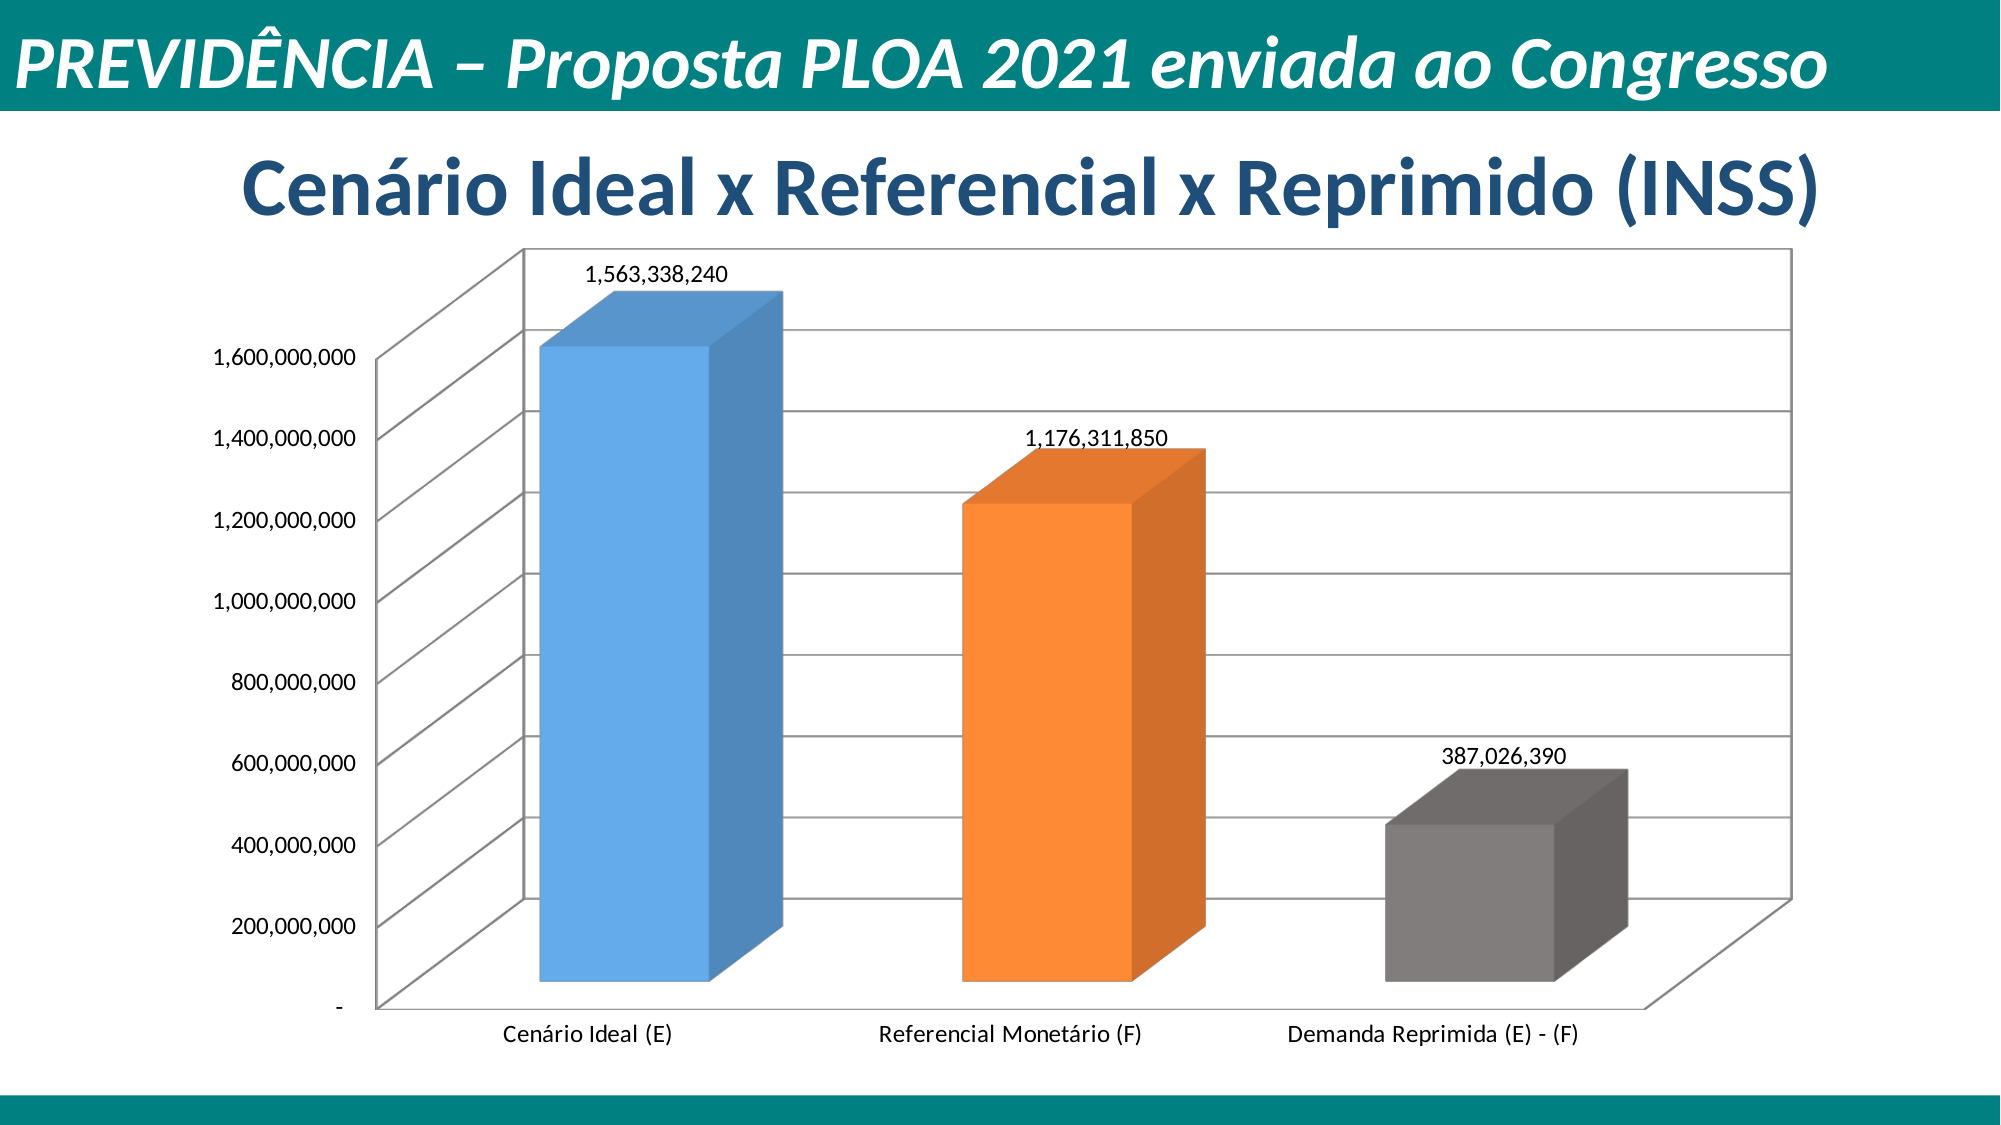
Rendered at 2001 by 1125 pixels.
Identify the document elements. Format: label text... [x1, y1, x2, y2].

text_box PREVIDÊNCIA – Proposta PLOA 2021 enviada ao Congresso [0, 0, 2000, 111]
text_box [0, 1095, 2000, 1125]
chart [172, 230, 1828, 1067]
text_box Cenário Ideal x Referencial x Reprimido (INSS) [140, 133, 1926, 231]
